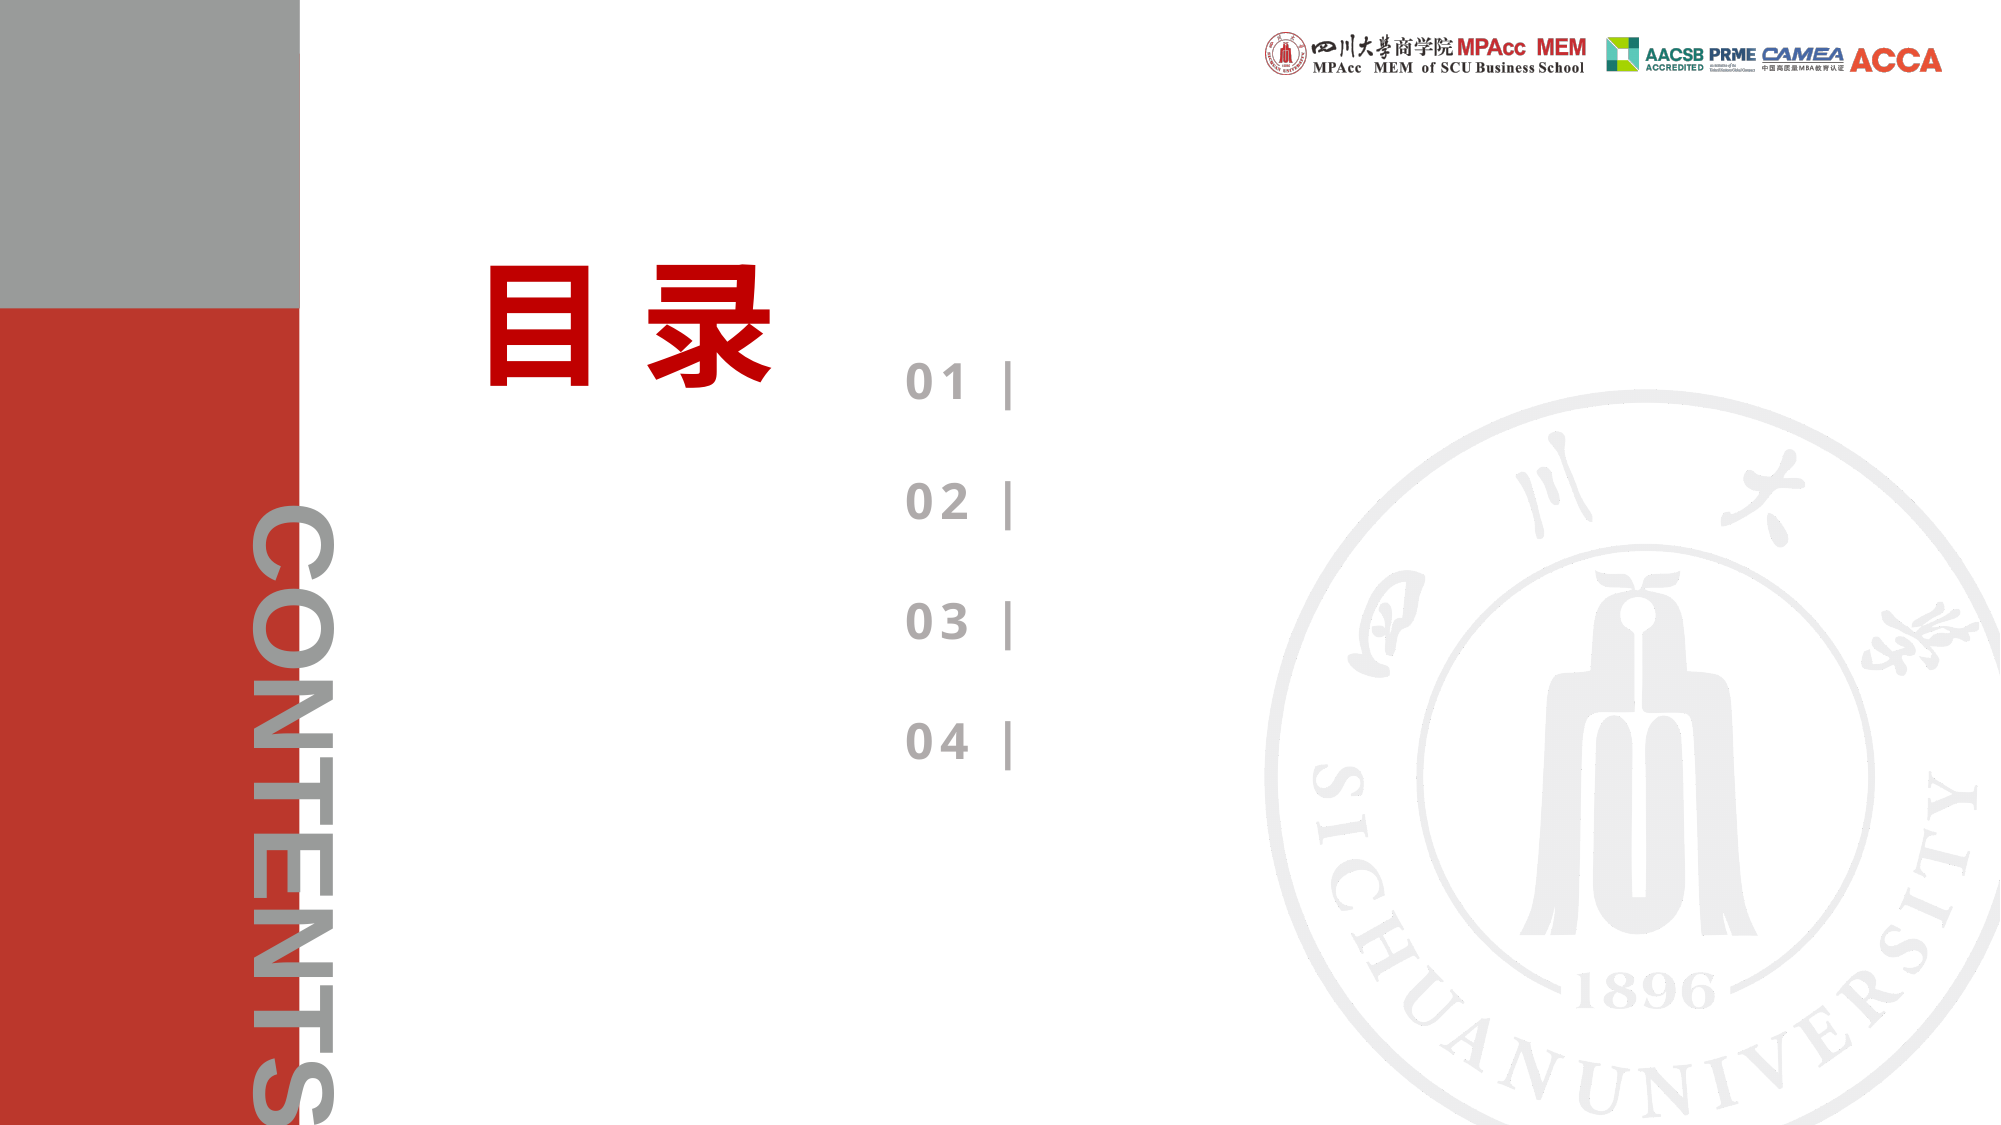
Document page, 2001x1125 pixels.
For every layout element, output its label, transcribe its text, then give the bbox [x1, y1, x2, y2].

picture [1265, 32, 1942, 75]
text_box CONTENTS [214, 490, 384, 1125]
text_box 01 | 02 | 03 | 04 | [891, 281, 1927, 897]
text_box [0, 0, 300, 309]
text_box [0, 309, 300, 1125]
text_box 目 录 [456, 147, 862, 410]
picture [1264, 389, 2000, 1125]
